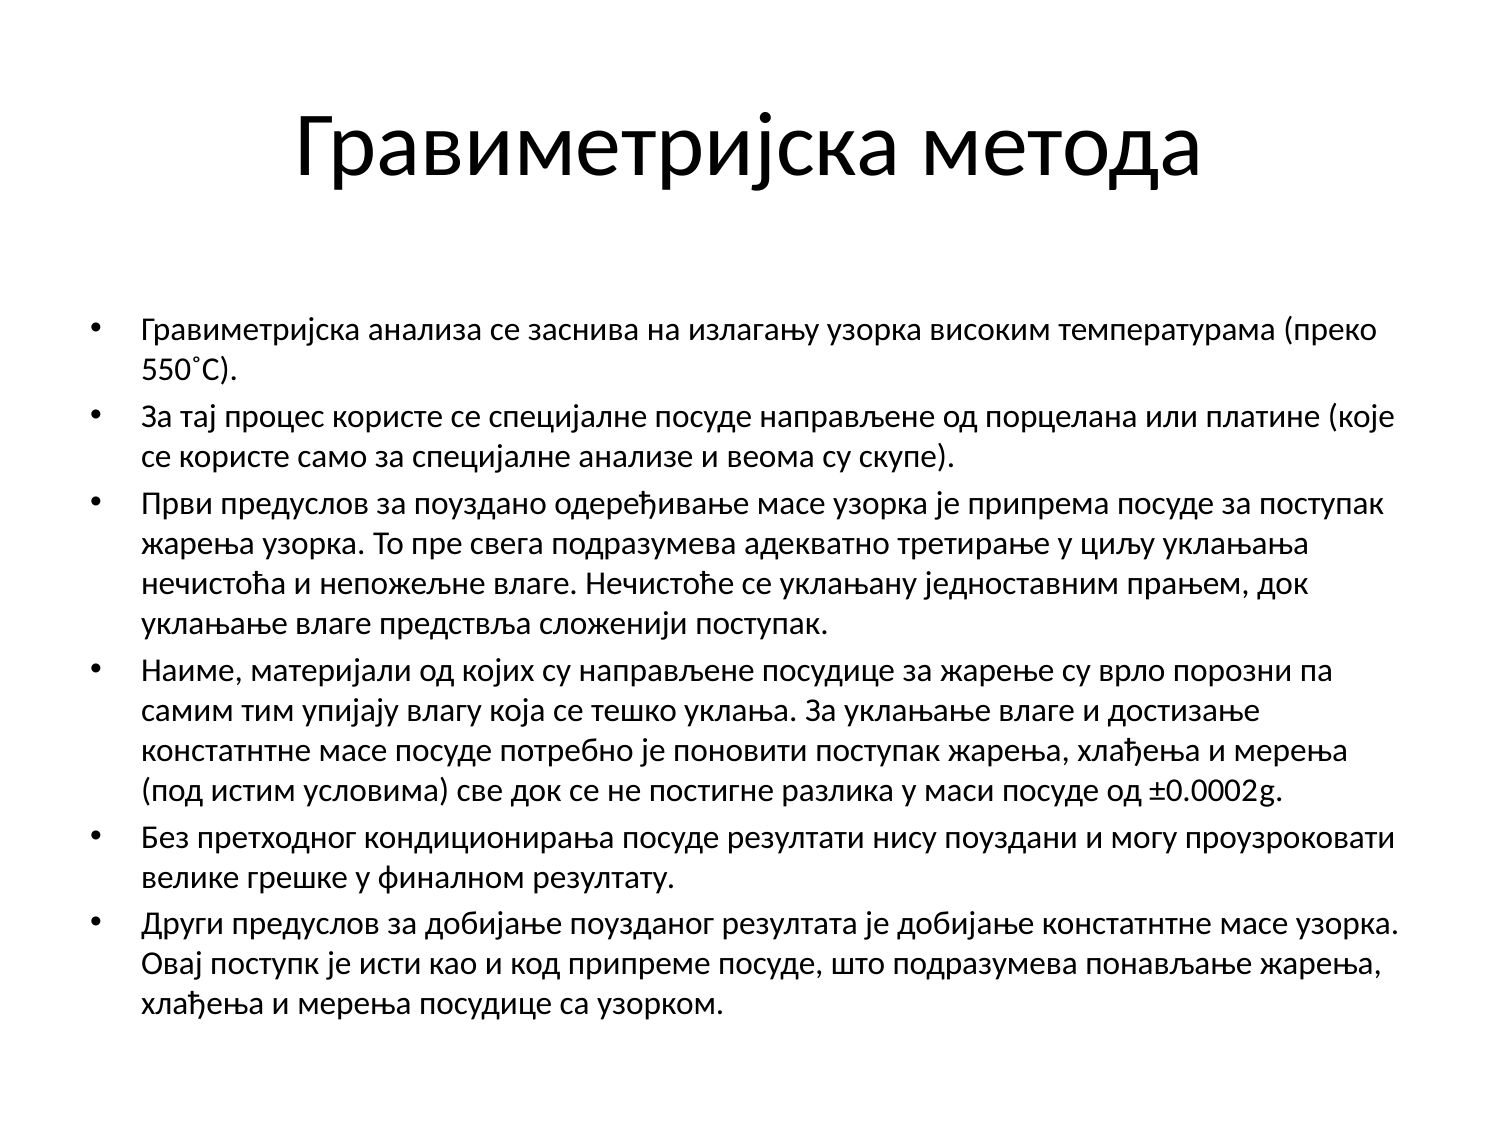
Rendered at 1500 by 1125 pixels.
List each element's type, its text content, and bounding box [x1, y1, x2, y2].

list Гравиметријска анализа се заснива на излагању узорка високим температурама (преко 550˚С). За тај процес користе се специјалне посуде направљене од порцелана или платине (које се користе само за специјалне анализе и веома су скупе). Први предуслов за поуздано одеређивање масе узорка је припрема посуде за поступак жарења узорка. То пре свега подразумева адекватно третирање у циљу уклањања нечистоћа и непожељне влаге. Нечистоће се уклањану једноставним прањем, док уклањање влаге предствља сложенији поступак. Наиме, материјали од којих су направљене посудице за жарење су врло порозни па самим тим упијају влагу која се тешко уклања. За уклањање влаге и достизање констатнтне масе посуде потребно је поновити поступак жарења, хлађења и мерења (под истим условима) све док се не постигне разлика у маси посуде од ±0.0002g. Без претходног кондиционирања посуде резултати нису поуздани и могу проузроковати велике грешке у финалном резултату. Други предуслов за добијање поузданог резултата је добијање констатнтне масе узорка. Овај поступк је исти као и код припреме посуде, што подразумева понављање жарења, хлађења и мерења посудице са узорком. [75, 299, 1425, 1043]
title Гравиметријска метода [75, 45, 1425, 233]
